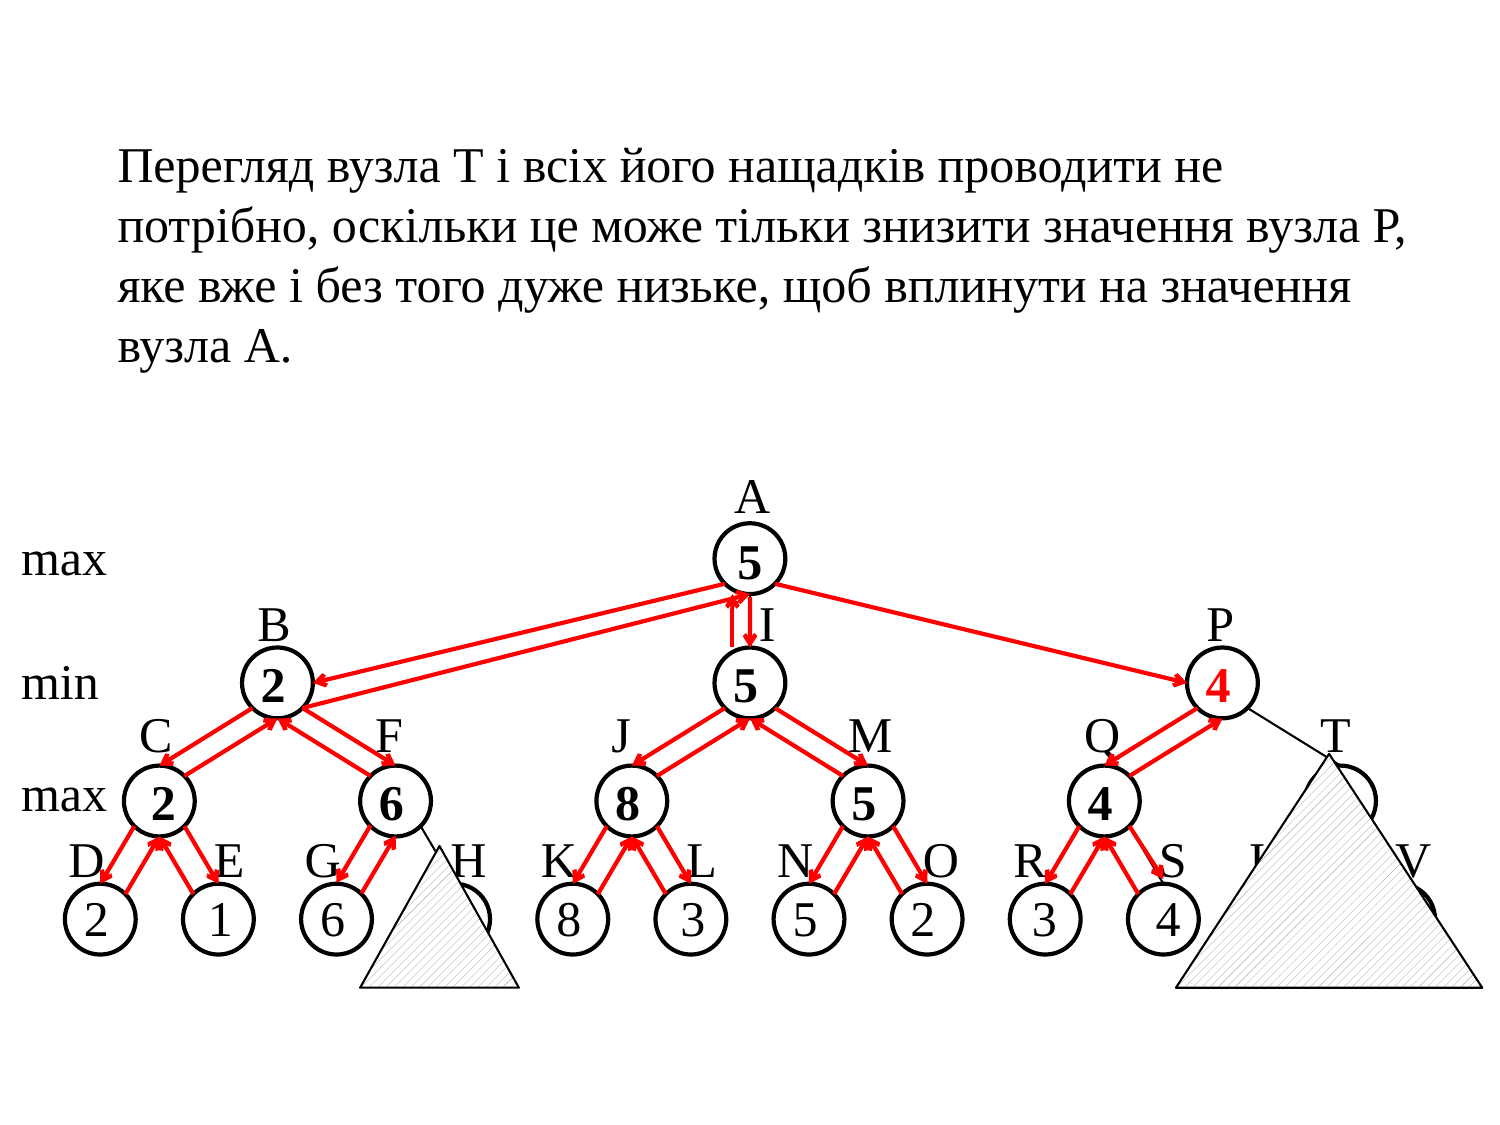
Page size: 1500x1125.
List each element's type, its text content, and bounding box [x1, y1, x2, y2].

list Перегляд вузла Т і всіх його нащадків проводити не потрібно, оскільки це може тільки знизити значення вузла Р, яке вже і без того дуже низьке, щоб вплинути на значення вузла А. [0, 125, 1459, 433]
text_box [5, 455, 1483, 988]
